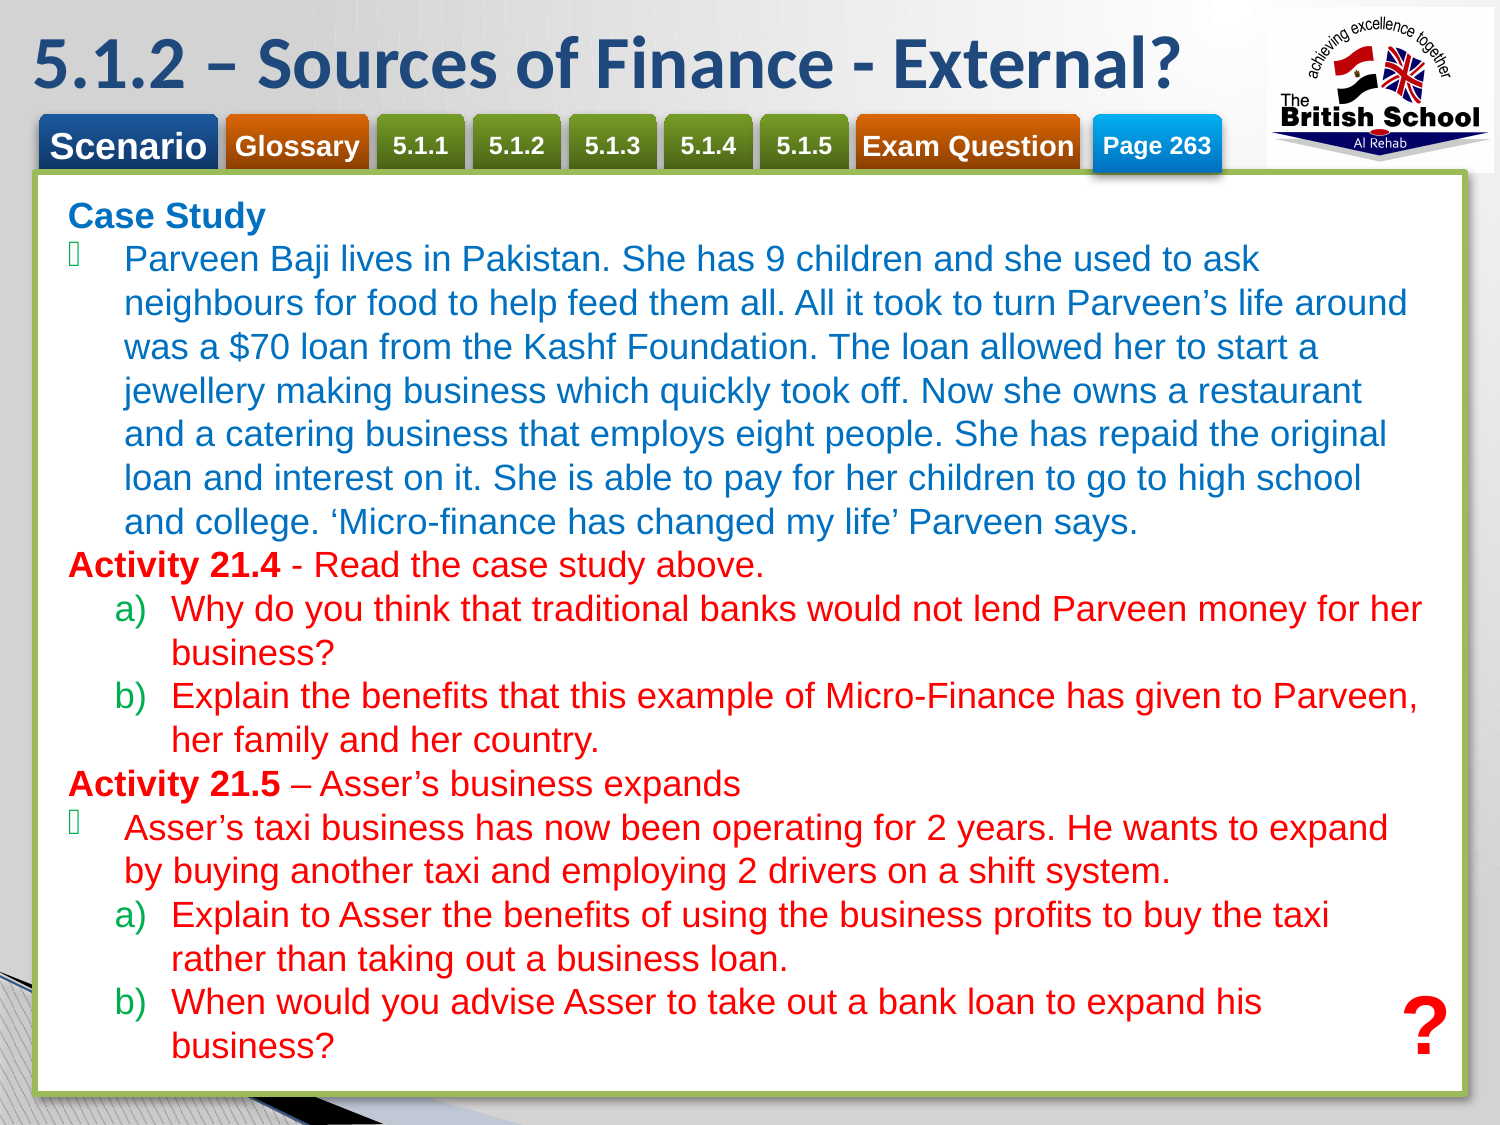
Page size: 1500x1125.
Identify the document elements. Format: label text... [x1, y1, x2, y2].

text_box Page 263 [1092, 114, 1223, 173]
text_box Case Study Parveen Baji lives in Pakistan. She has 9 children and she used to ask neighbours for food to help feed them all. All it took to turn Parveen’s life around was a $70 loan from the Kashf Foundation. The loan allowed her to start a jewellery making business which quickly took off. Now she owns a restaurant and a catering business that employs eight people. She has repaid the original loan and interest on it. She is able to pay for her children to go to high school and college. ‘Micro-finance has changed my life’ Parveen says. Activity 21.4 - Read the case study above. Why do you think that traditional banks would not lend Parveen money for her business? Explain the benefits that this example of Micro-Finance has given to Parveen, her family and her country. Activity 21.5 – Asser’s business expands Asser’s taxi business has now been operating for 2 years. He wants to expand by buying another taxi and employing 2 drivers on a shift system. Explain to Asser the benefits of using the business profits to buy the taxi rather than taking out a business loan. When would you advise Asser to take out a bank loan to expand his business? [53, 184, 1447, 1074]
picture [281, 1114, 303, 1125]
picture [1267, 7, 1495, 173]
text_box ? [1385, 964, 1447, 1079]
title 5.1.2 – Sources of Finance - External? [17, 7, 1235, 110]
